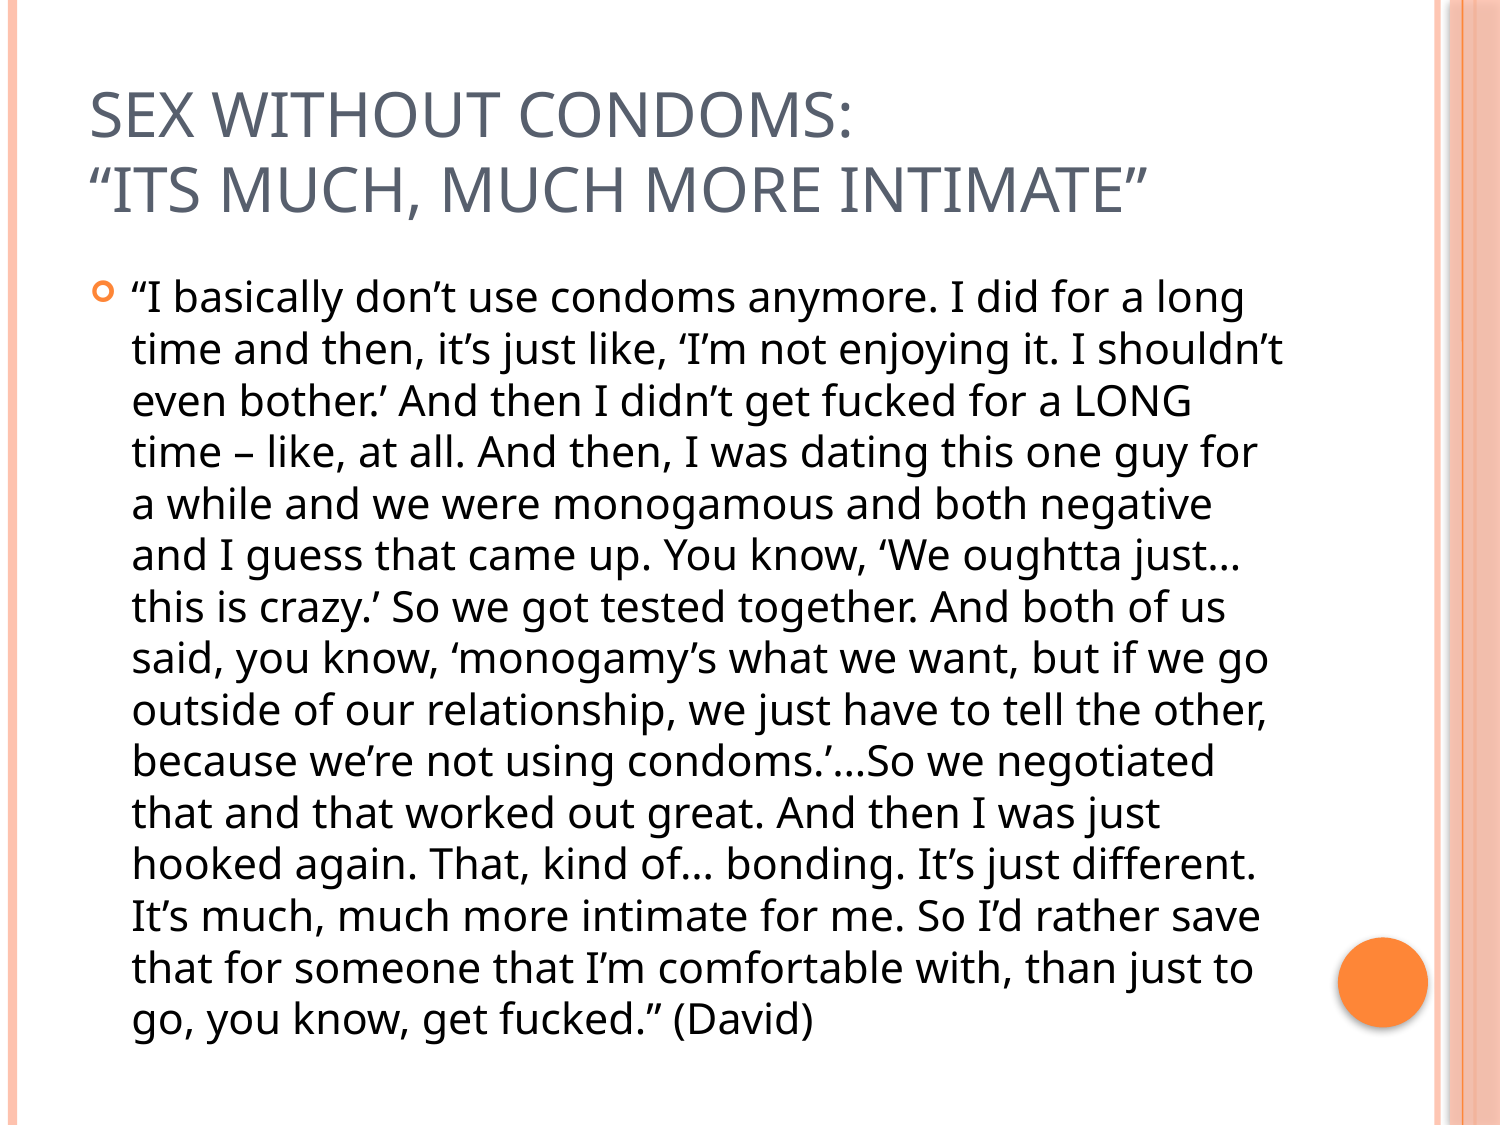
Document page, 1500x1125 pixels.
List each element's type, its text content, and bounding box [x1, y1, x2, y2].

list “I basically don’t use condoms anymore. I did for a long time and then, it’s just like, ‘I’m not enjoying it. I shouldn’t even bother.’ And then I didn’t get fucked for a LONG time – like, at all. And then, I was dating this one guy for a while and we were monogamous and both negative and I guess that came up. You know, ‘We oughtta just… this is crazy.’ So we got tested together. And both of us said, you know, ‘monogamy’s what we want, but if we go outside of our relationship, we just have to tell the other, because we’re not using condoms.’…So we negotiated that and that worked out great. And then I was just hooked again. That, kind of… bonding. It’s just different. It’s much, much more intimate for me. So I’d rather save that for someone that I’m comfortable with, than just to go, you know, get fucked.” (David) [75, 262, 1300, 1062]
title Sex Without Condoms: “Its much, much more intimate” [75, 45, 1300, 233]
